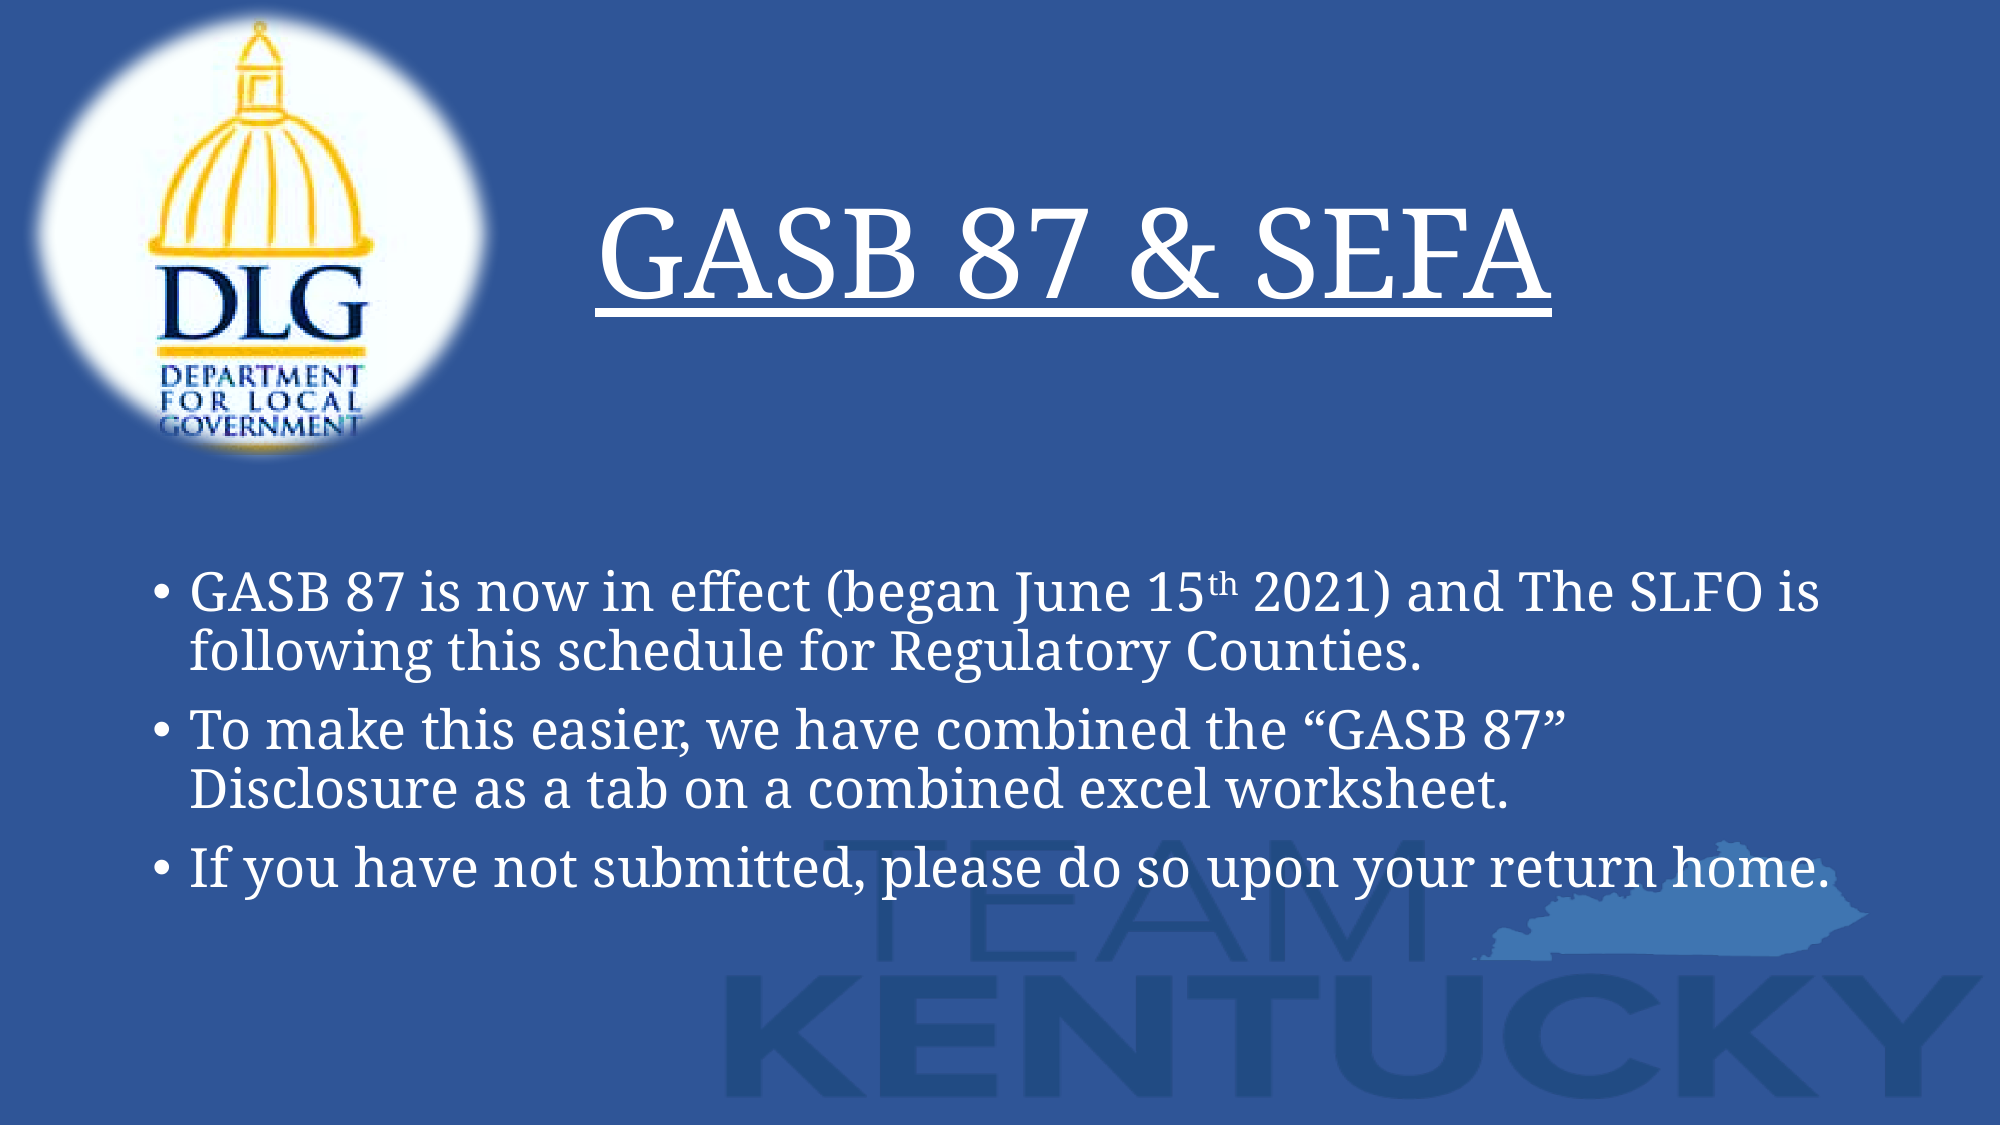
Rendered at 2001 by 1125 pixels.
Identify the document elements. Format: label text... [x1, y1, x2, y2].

title GASB 87 & SEFA [580, 82, 1863, 299]
picture [41, 21, 481, 402]
list GASB 87 is now in effect (began June 15th 2021) and The SLFO is following this schedule for Regulatory Counties. To make this easier, we have combined the “GASB 87” Disclosure as a tab on a combined excel worksheet. If you have not submitted, please do so upon your return home. [137, 299, 1863, 1014]
